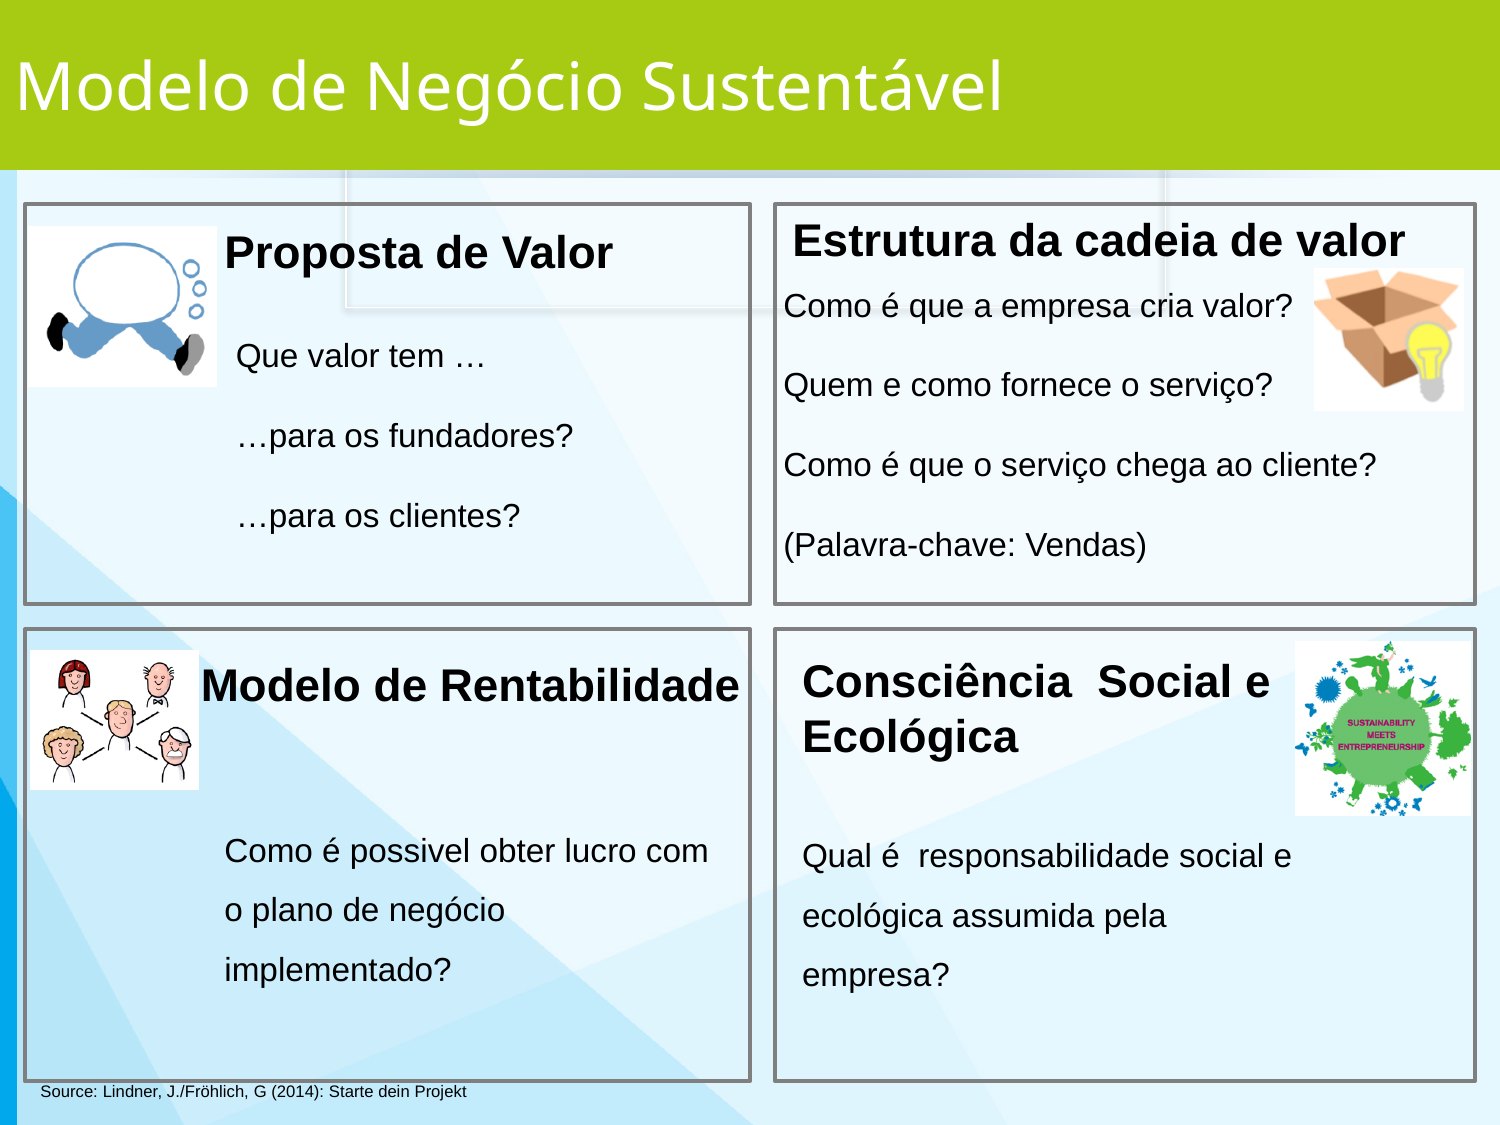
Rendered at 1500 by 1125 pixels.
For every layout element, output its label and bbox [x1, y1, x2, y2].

text_box [0, 0, 1500, 1125]
